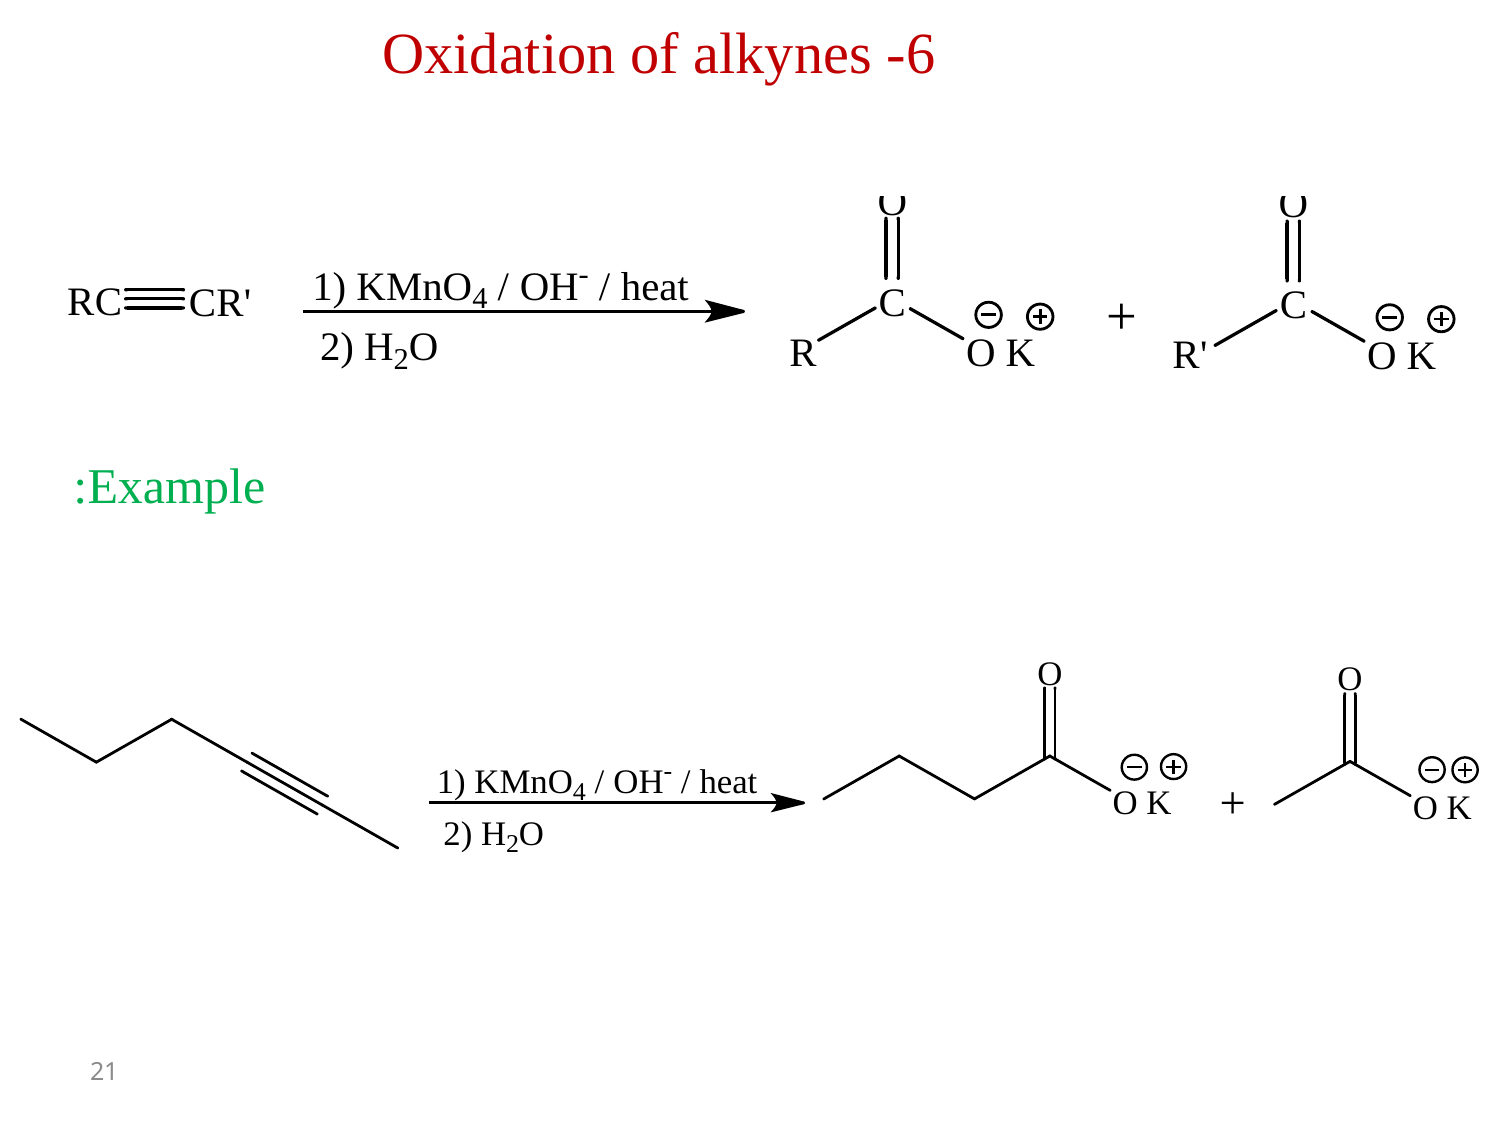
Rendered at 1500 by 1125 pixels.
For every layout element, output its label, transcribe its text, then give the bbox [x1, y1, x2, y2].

picture [14, 656, 1500, 870]
slide_number 21 [75, 1042, 425, 1103]
text_box 6- Oxidation of alkynes [64, 7, 1253, 136]
text_box Example: [58, 445, 281, 521]
picture [61, 195, 1482, 404]
